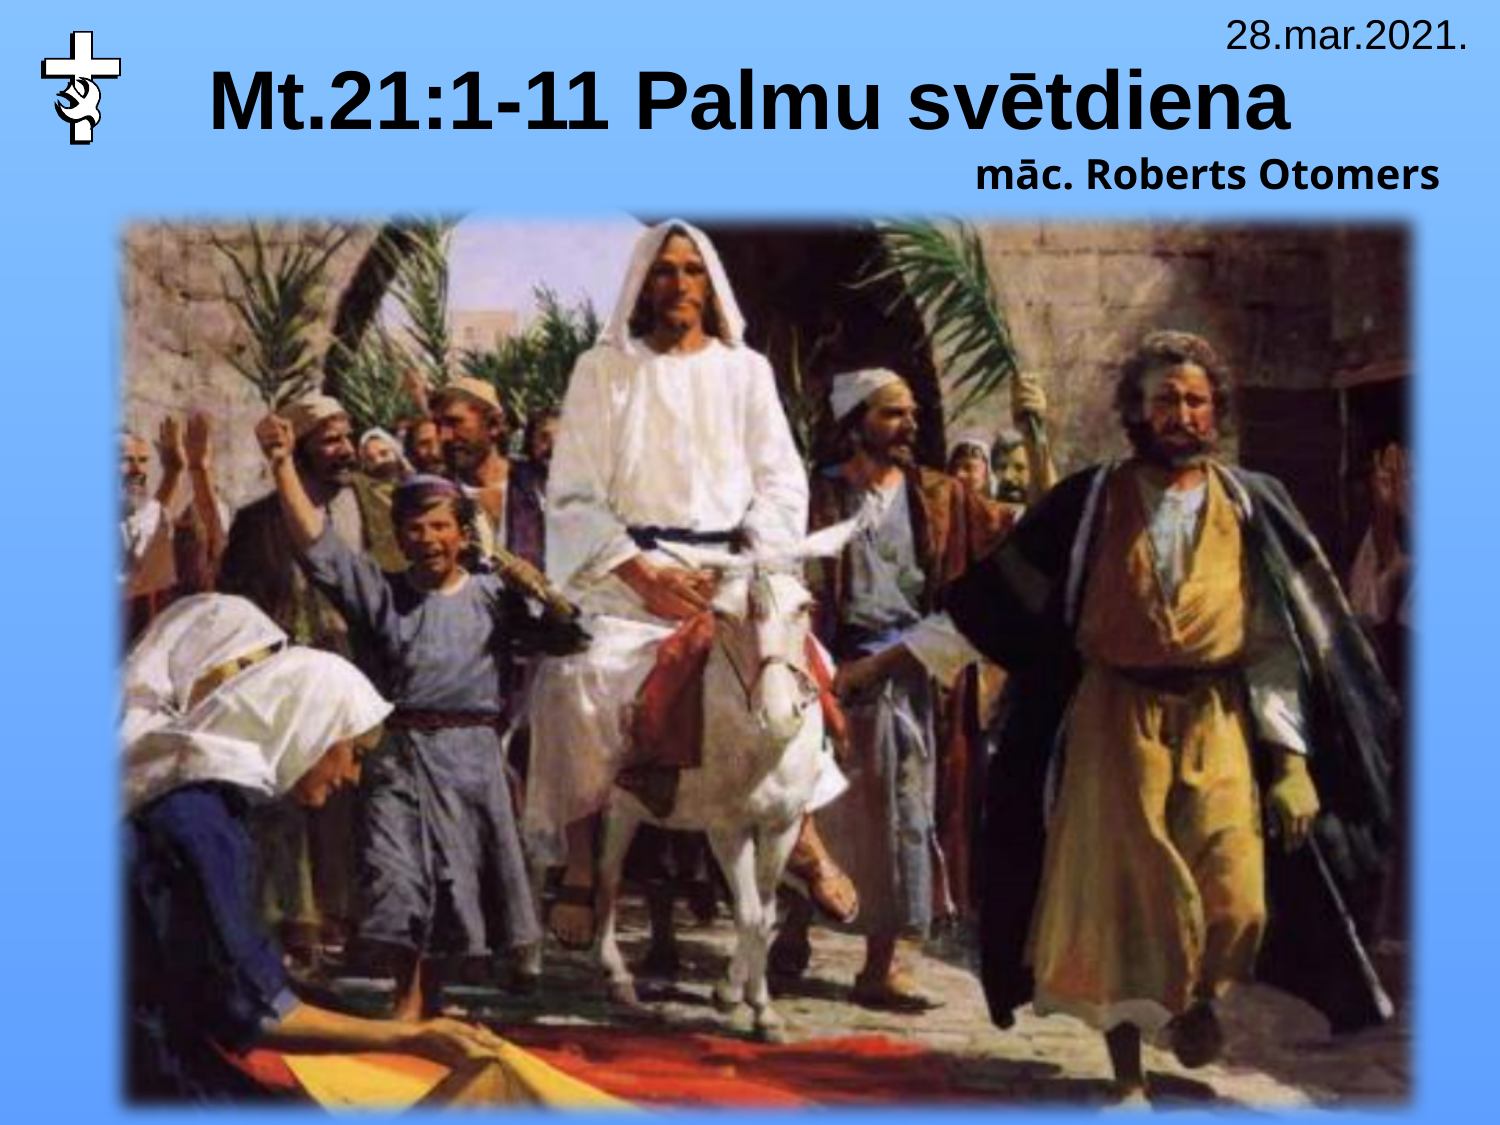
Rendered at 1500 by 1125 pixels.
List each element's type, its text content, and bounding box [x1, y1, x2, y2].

picture [105, 204, 1430, 1125]
title Mt.21:1-11 Palmu svētdiena [0, 8, 1500, 185]
picture [40, 30, 122, 145]
text_box māc. Roberts Otomers [915, 140, 1500, 206]
text_box 28.mar.2021. [1210, 0, 1500, 65]
